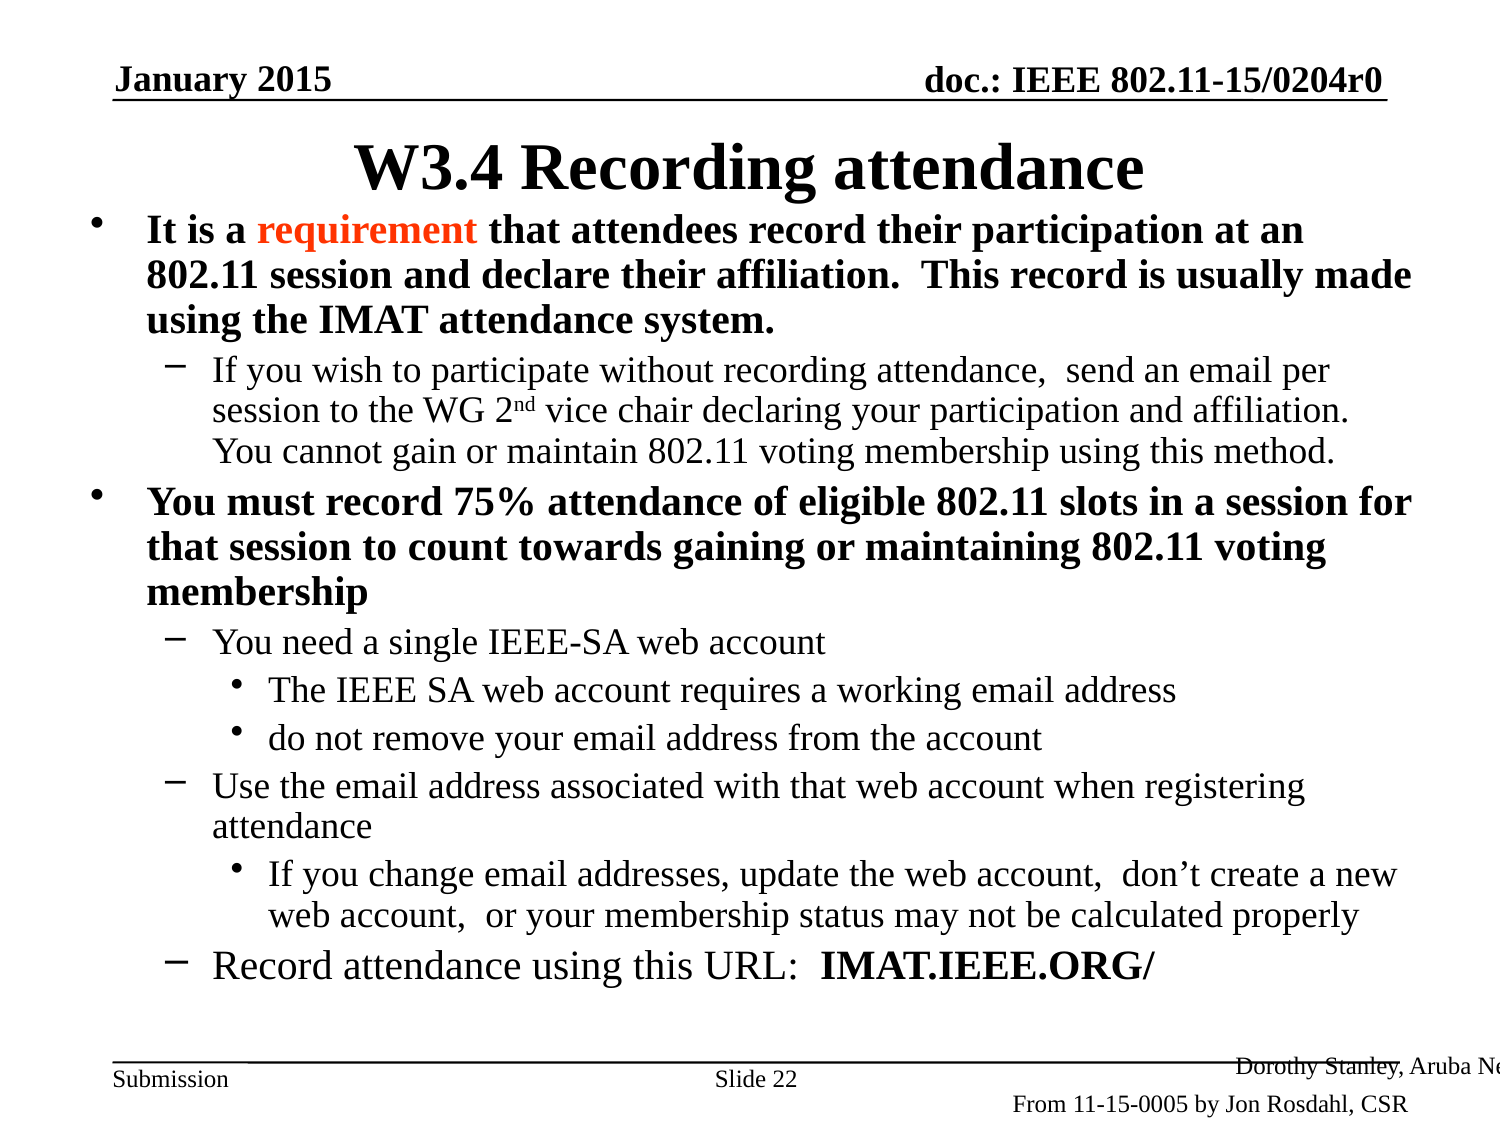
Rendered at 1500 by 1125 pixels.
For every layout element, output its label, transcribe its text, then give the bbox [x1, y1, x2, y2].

footer Dorothy Stanley, Aruba Networks [1052, 1049, 1500, 1080]
list It is a requirement that attendees record their participation at an 802.11 session and declare their affiliation. This record is usually made using the IMAT attendance system. If you wish to participate without recording attendance, send an email per session to the WG 2nd vice chair declaring your participation and affiliation. You cannot gain or maintain 802.11 voting membership using this method. You must record 75% attendance of eligible 802.11 slots in a session for that session to count towards gaining or maintaining 802.11 voting membership You need a single IEEE-SA web account The IEEE SA web account requires a working email address do not remove your email address from the account Use the email address associated with that web account when registering attendance If you change email addresses, update the web account, don’t create a new web account, or your membership status may not be calculated properly Record attendance using this URL: IMAT.IEEE.ORG/ [74, 199, 1438, 1051]
title W3.4 Recording attendance [112, 112, 1388, 199]
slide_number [114, 54, 423, 100]
footer From 11-15-0005 by Jon Rosdahl, CSR [1012, 1087, 1500, 1113]
slide_number Slide 22 [712, 1061, 800, 1093]
